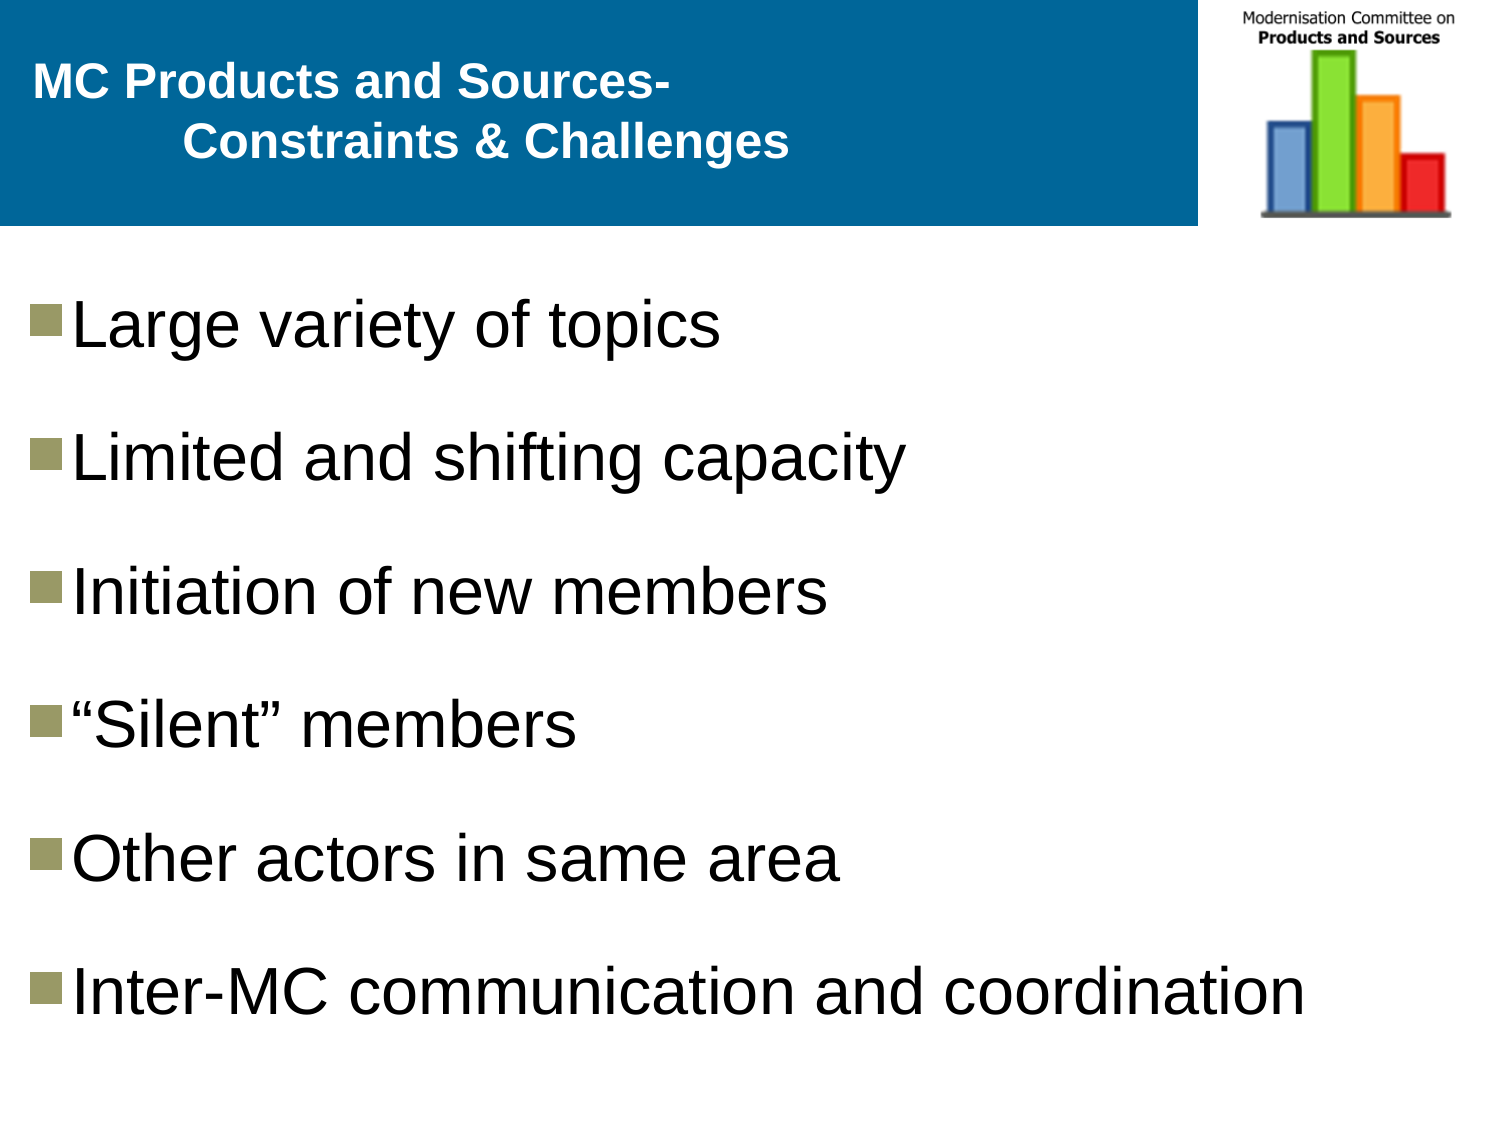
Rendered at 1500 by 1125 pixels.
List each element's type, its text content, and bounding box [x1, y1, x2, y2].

picture [14, 697, 62, 745]
picture [1199, 0, 1500, 227]
picture [14, 564, 62, 611]
picture [14, 831, 62, 878]
picture [14, 297, 62, 344]
title MC Products and Sources- Constraints & Challenges [16, 14, 1178, 203]
list Large variety of topics Limited and shifting capacity Initiation of new members “Silent” members Other actors in same area Inter-MC communication and coordination [0, 232, 1483, 1041]
picture [14, 430, 62, 478]
picture [14, 964, 62, 1012]
